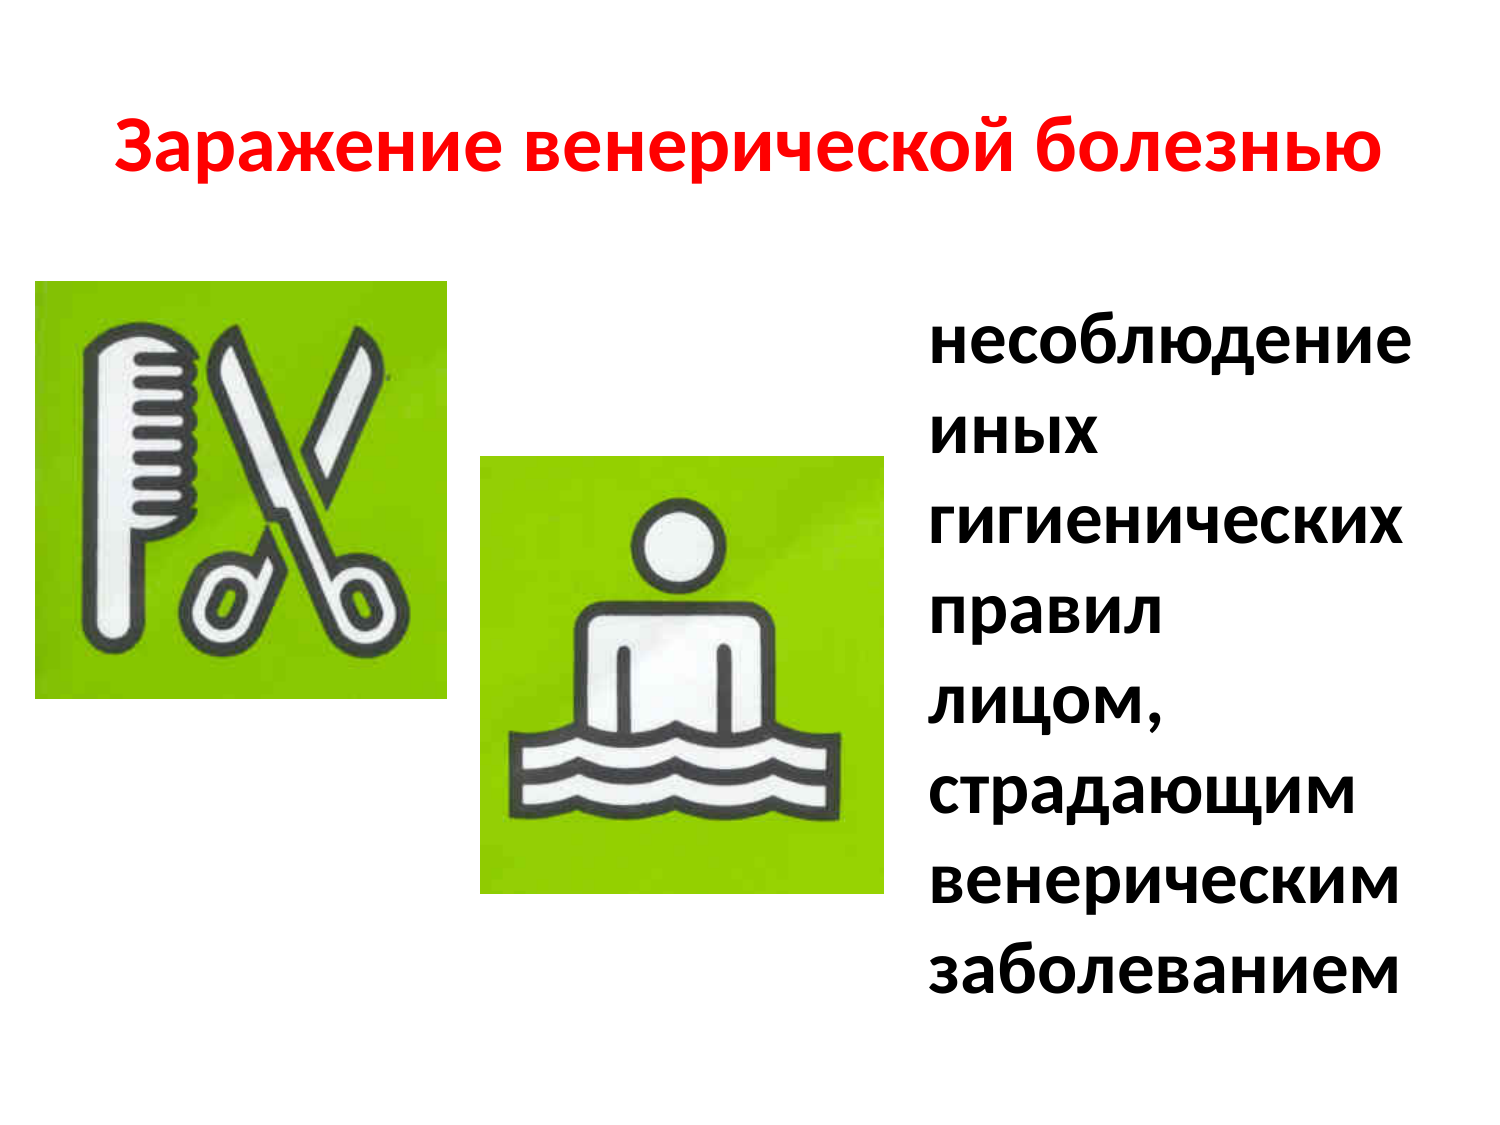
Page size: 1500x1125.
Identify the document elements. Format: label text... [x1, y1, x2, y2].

title Заражение венерической болезнью [74, 44, 1426, 233]
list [34, 280, 447, 699]
text_box несоблюдение иных гигиенических правил лицом, страдающим венерическим заболеванием [914, 281, 1430, 1016]
picture [480, 456, 884, 895]
